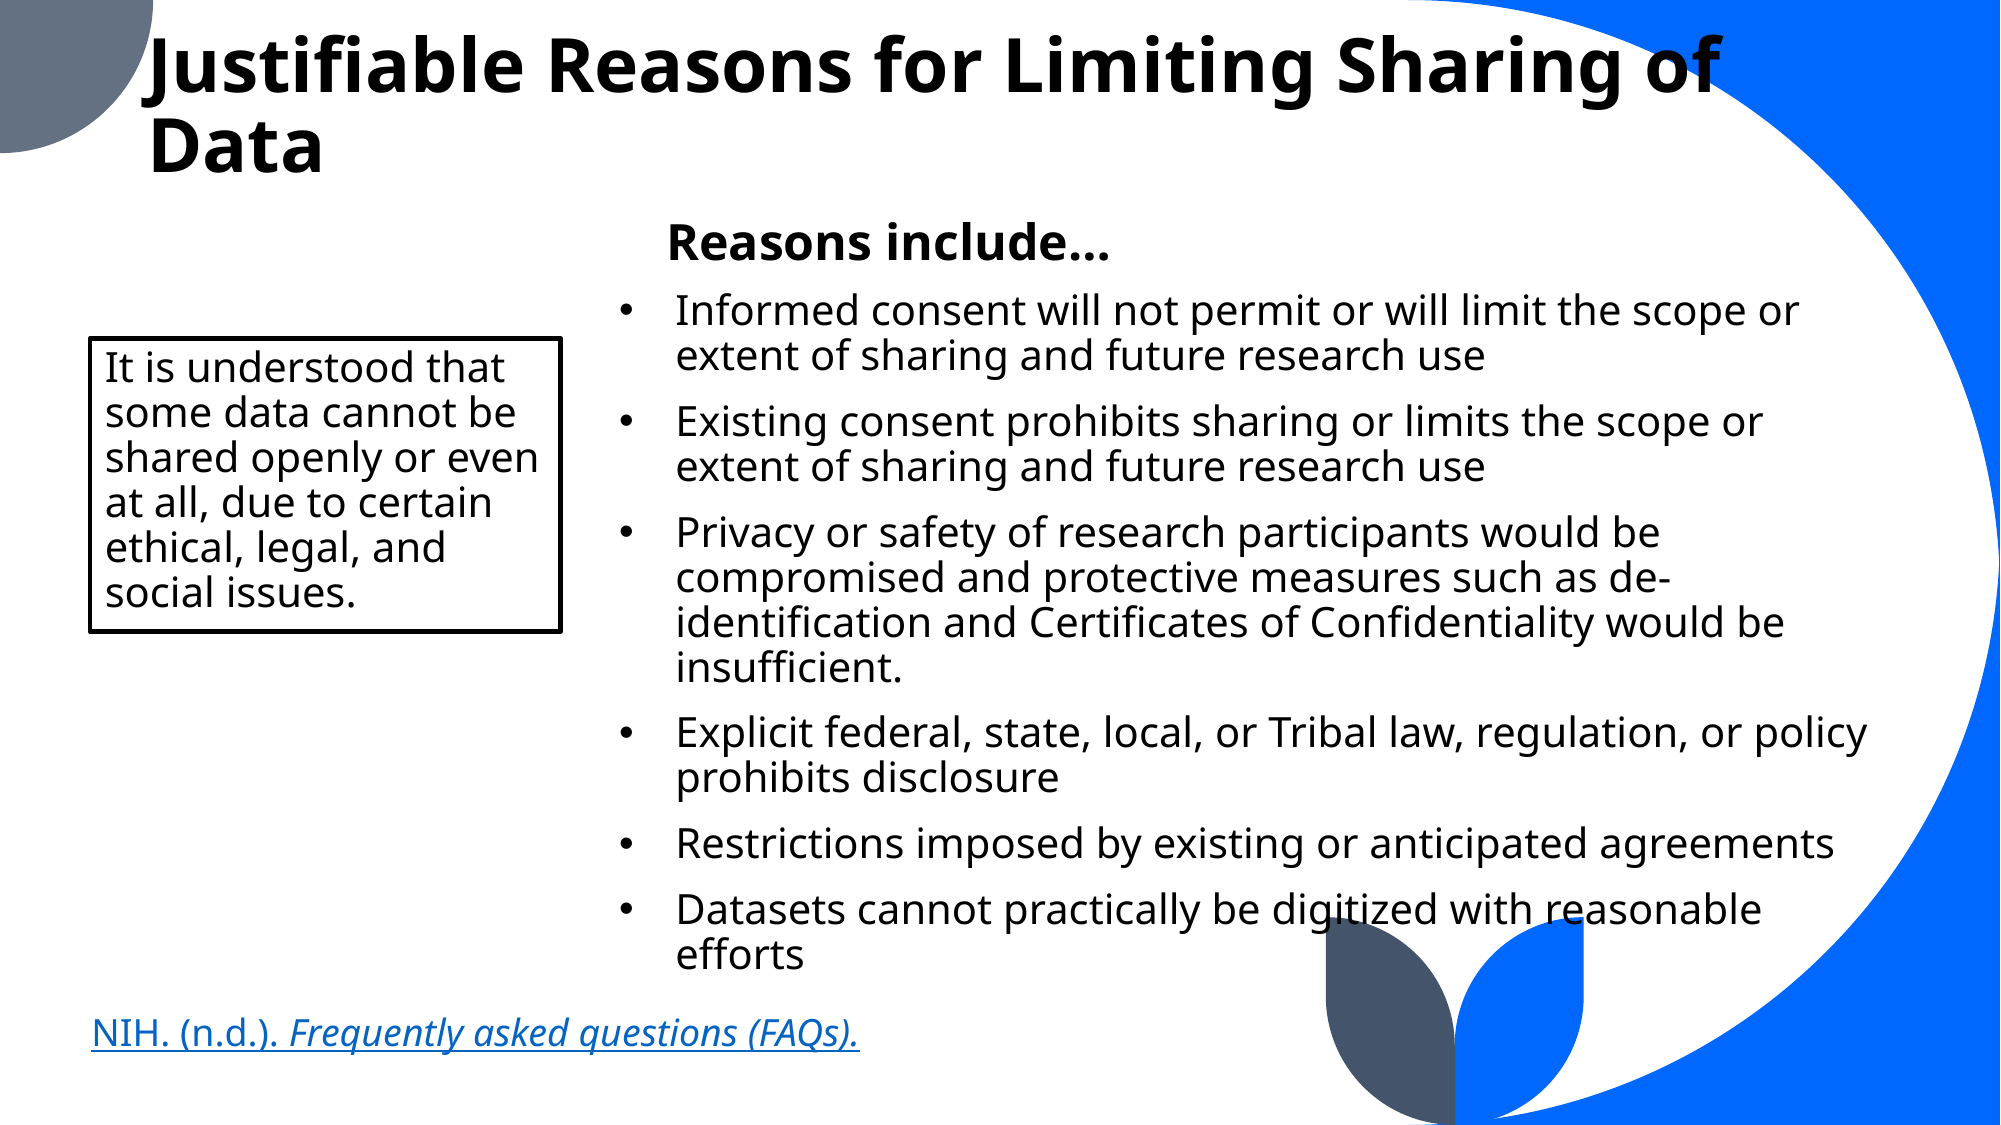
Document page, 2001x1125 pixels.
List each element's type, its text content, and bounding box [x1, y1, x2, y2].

list Reasons include… [651, 209, 1666, 281]
text_box NIH. (n.d.). Frequently asked questions (FAQs). [76, 1001, 1045, 1068]
list It is understood that some data cannot be shared openly or even at all, due to certain ethical, legal, and social issues. [89, 338, 561, 632]
title Justifiable Reasons for Limiting Sharing of Data [132, 62, 1919, 197]
list Informed consent will not permit or will limit the scope or extent of sharing and future research use Existing consent prohibits sharing or limits the scope or extent of sharing and future research use Privacy or safety of research participants would be compromised and protective measures such as de-identification and Certificates of Confidentiality would be insufficient. Explicit federal, state, local, or Tribal law, regulation, or policy prohibits disclosure Restrictions imposed by existing or anticipated agreements Datasets cannot practically be digitized with reasonable efforts [604, 281, 1895, 746]
